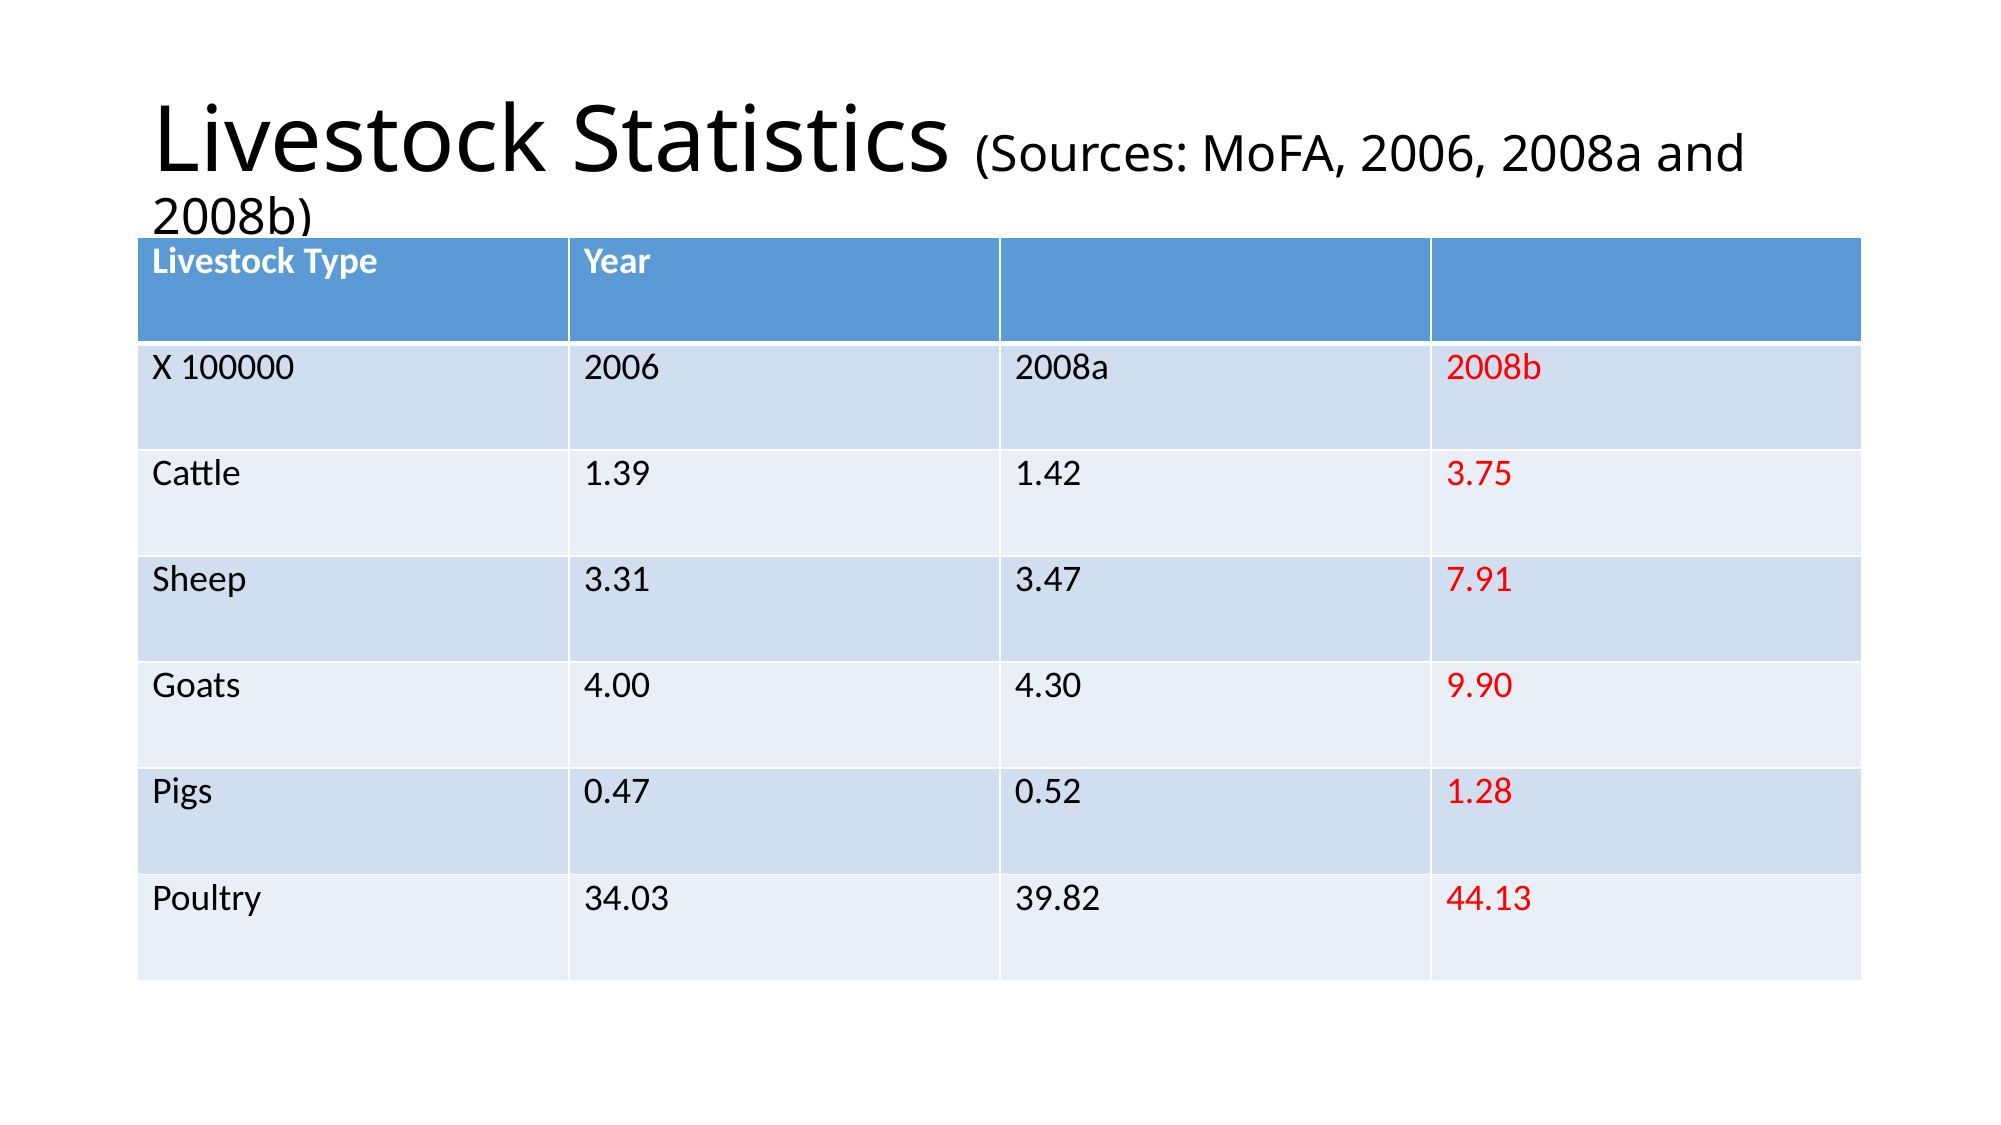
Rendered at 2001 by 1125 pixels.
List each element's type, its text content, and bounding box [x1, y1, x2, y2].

table_cell Goats [138, 663, 568, 767]
table_cell 3.31 [570, 557, 999, 661]
table_cell 4.00 [570, 663, 999, 767]
table_cell 9.90 [1432, 663, 1861, 767]
table_cell 4.30 [1001, 663, 1430, 767]
table_header Livestock Type [138, 238, 568, 341]
table_header Year [570, 238, 999, 341]
table_cell Sheep [138, 557, 568, 661]
table_header [1432, 238, 1861, 341]
table_cell 44.13 [1432, 875, 1861, 980]
table_cell 2008a [1001, 346, 1430, 449]
table_cell 3.47 [1001, 557, 1430, 661]
table_cell X 100000 [138, 346, 568, 449]
table_cell 7.91 [1432, 557, 1861, 661]
table_cell Cattle [138, 451, 568, 555]
table_header [1001, 238, 1430, 341]
table_cell 39.82 [1001, 875, 1430, 980]
table_cell 1.42 [1001, 451, 1430, 555]
table_cell 34.03 [570, 875, 999, 980]
table_cell 0.47 [570, 769, 999, 874]
table_cell 2006 [570, 346, 999, 449]
table_cell 1.39 [570, 451, 999, 555]
title Livestock Statistics (Sources: MoFA, 2006, 2008a and 2008b) [137, 59, 1863, 236]
table_cell 2008b [1432, 346, 1861, 449]
table_cell Pigs [138, 769, 568, 874]
table_cell 0.52 [1001, 769, 1430, 874]
table_cell Poultry [138, 875, 568, 980]
table_cell 1.28 [1432, 769, 1861, 874]
table_cell 3.75 [1432, 451, 1861, 555]
